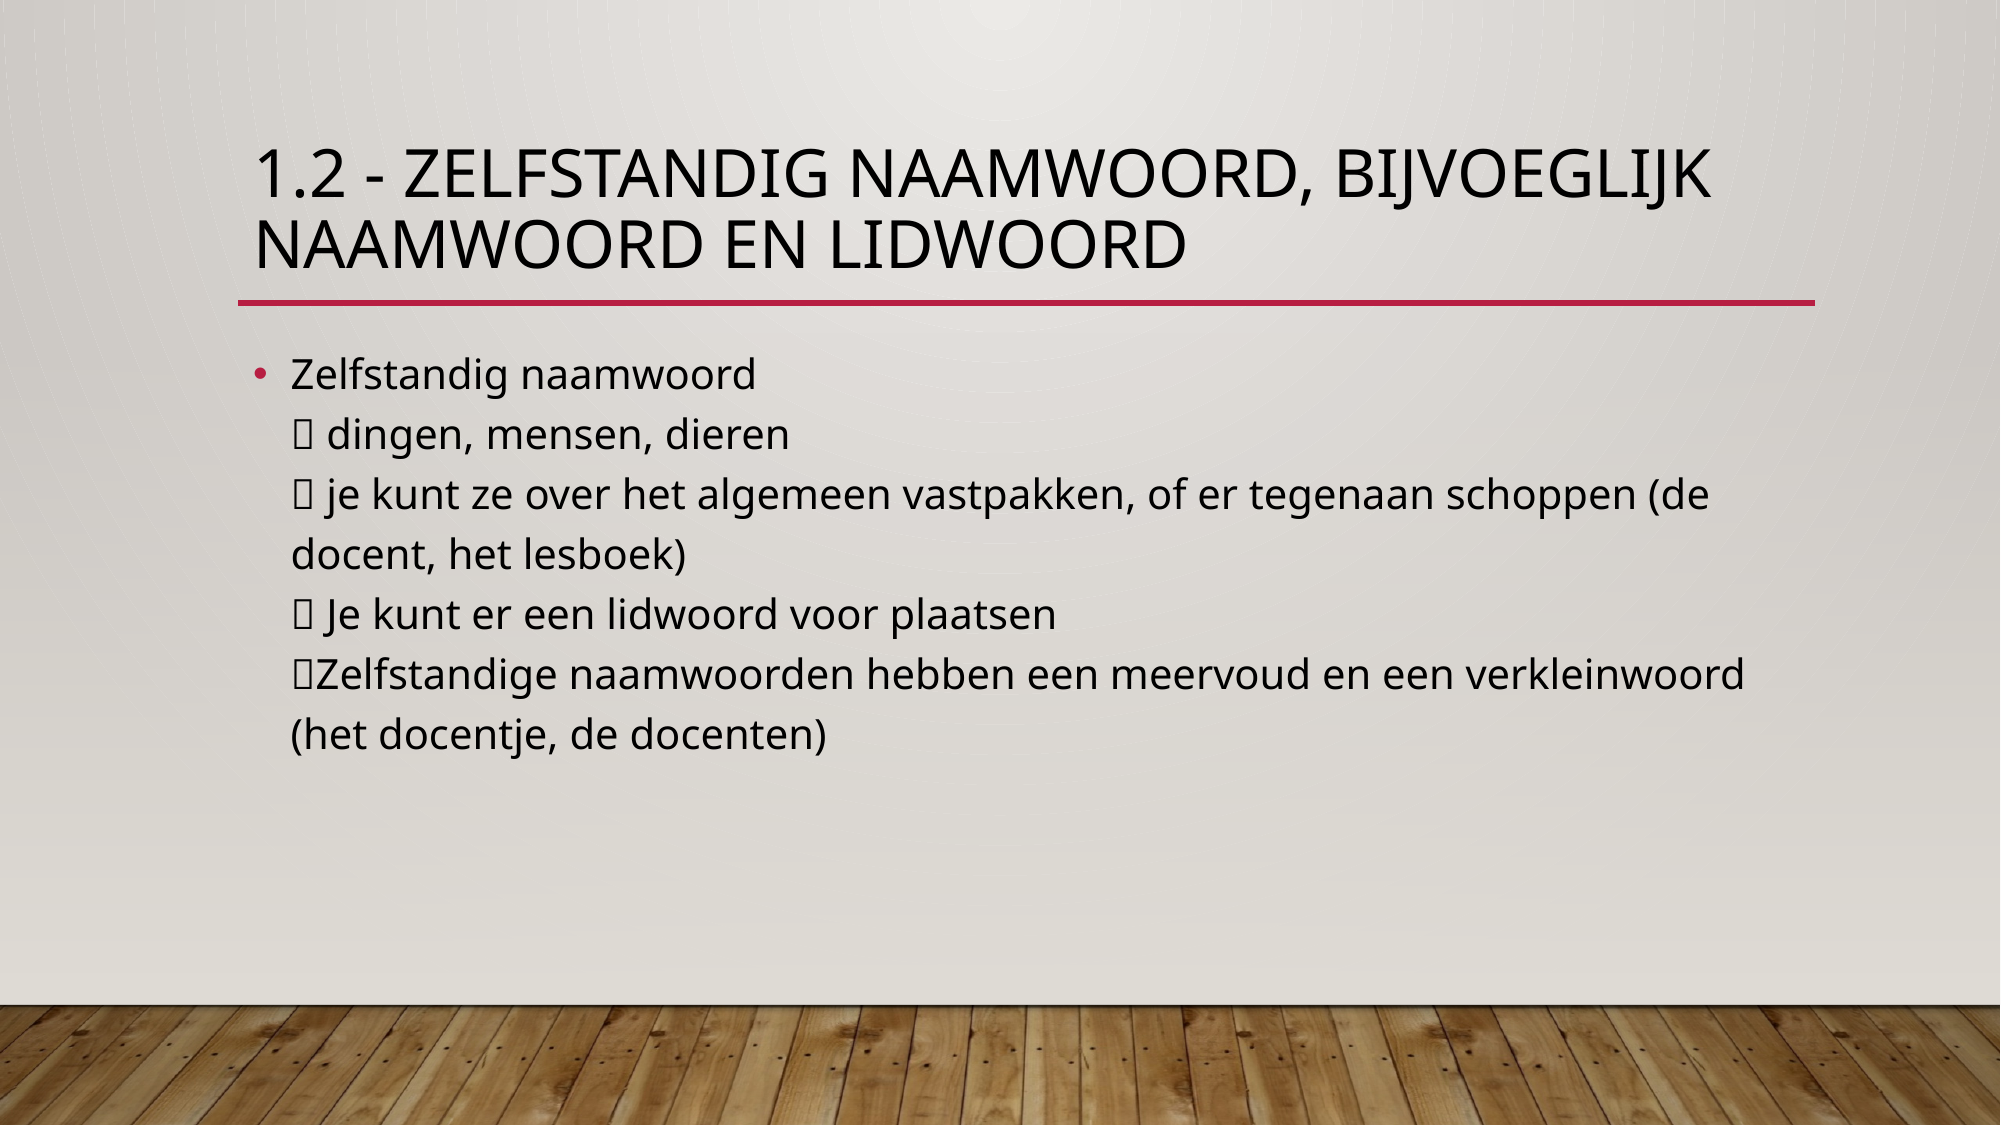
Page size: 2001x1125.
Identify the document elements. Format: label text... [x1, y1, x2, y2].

title 1.2 - Zelfstandig naamwoord, bijvoeglijk naamwoord en lidwoord [238, 131, 1814, 305]
list Zelfstandig naamwoord  dingen, mensen, dieren  je kunt ze over het algemeen vastpakken, of er tegenaan schoppen (de docent, het lesboek)  Je kunt er een lidwoord voor plaatsen Zelfstandige naamwoorden hebben een meervoud en een verkleinwoord (het docentje, de docenten) [238, 330, 1814, 897]
picture [0, 1005, 2000, 1125]
